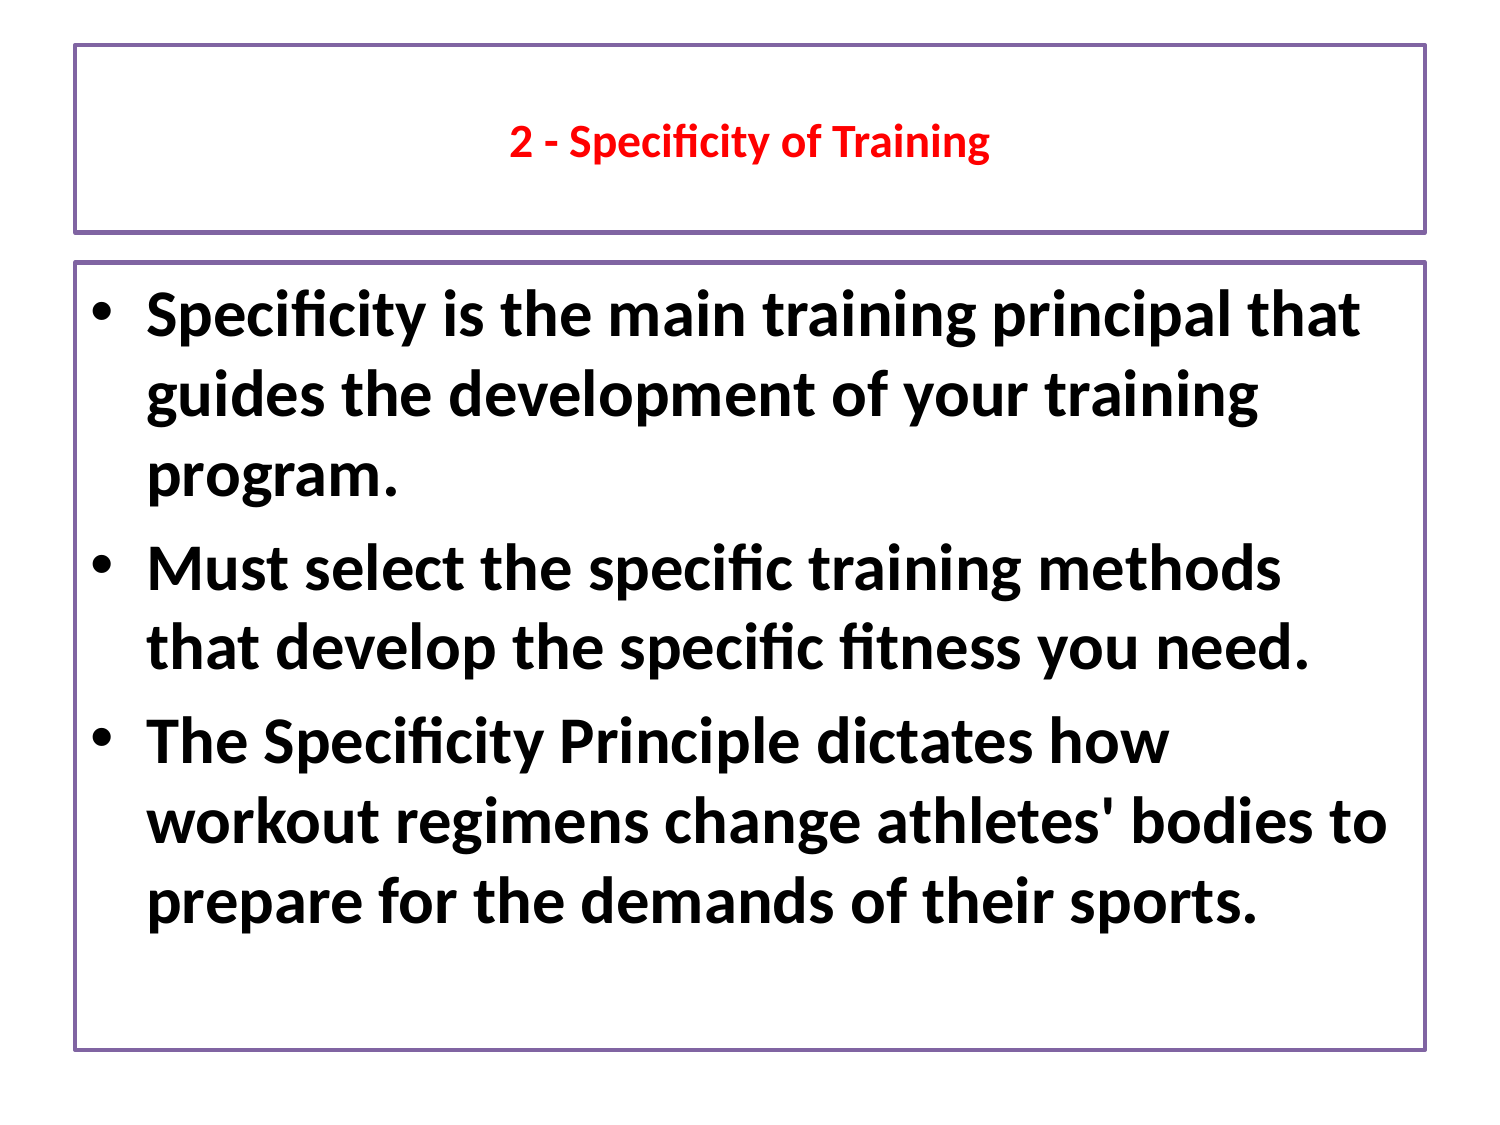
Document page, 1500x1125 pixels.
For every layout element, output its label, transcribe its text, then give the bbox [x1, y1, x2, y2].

title 2 - Specificity of Training [73, 43, 1427, 235]
list Specificity is the main training principal that guides the development of your training program. Must select the specific training methods that develop the specific fitness you need. The Specificity Principle dictates how workout regimens change athletes' bodies to prepare for the demands of their sports. [73, 260, 1427, 1052]
